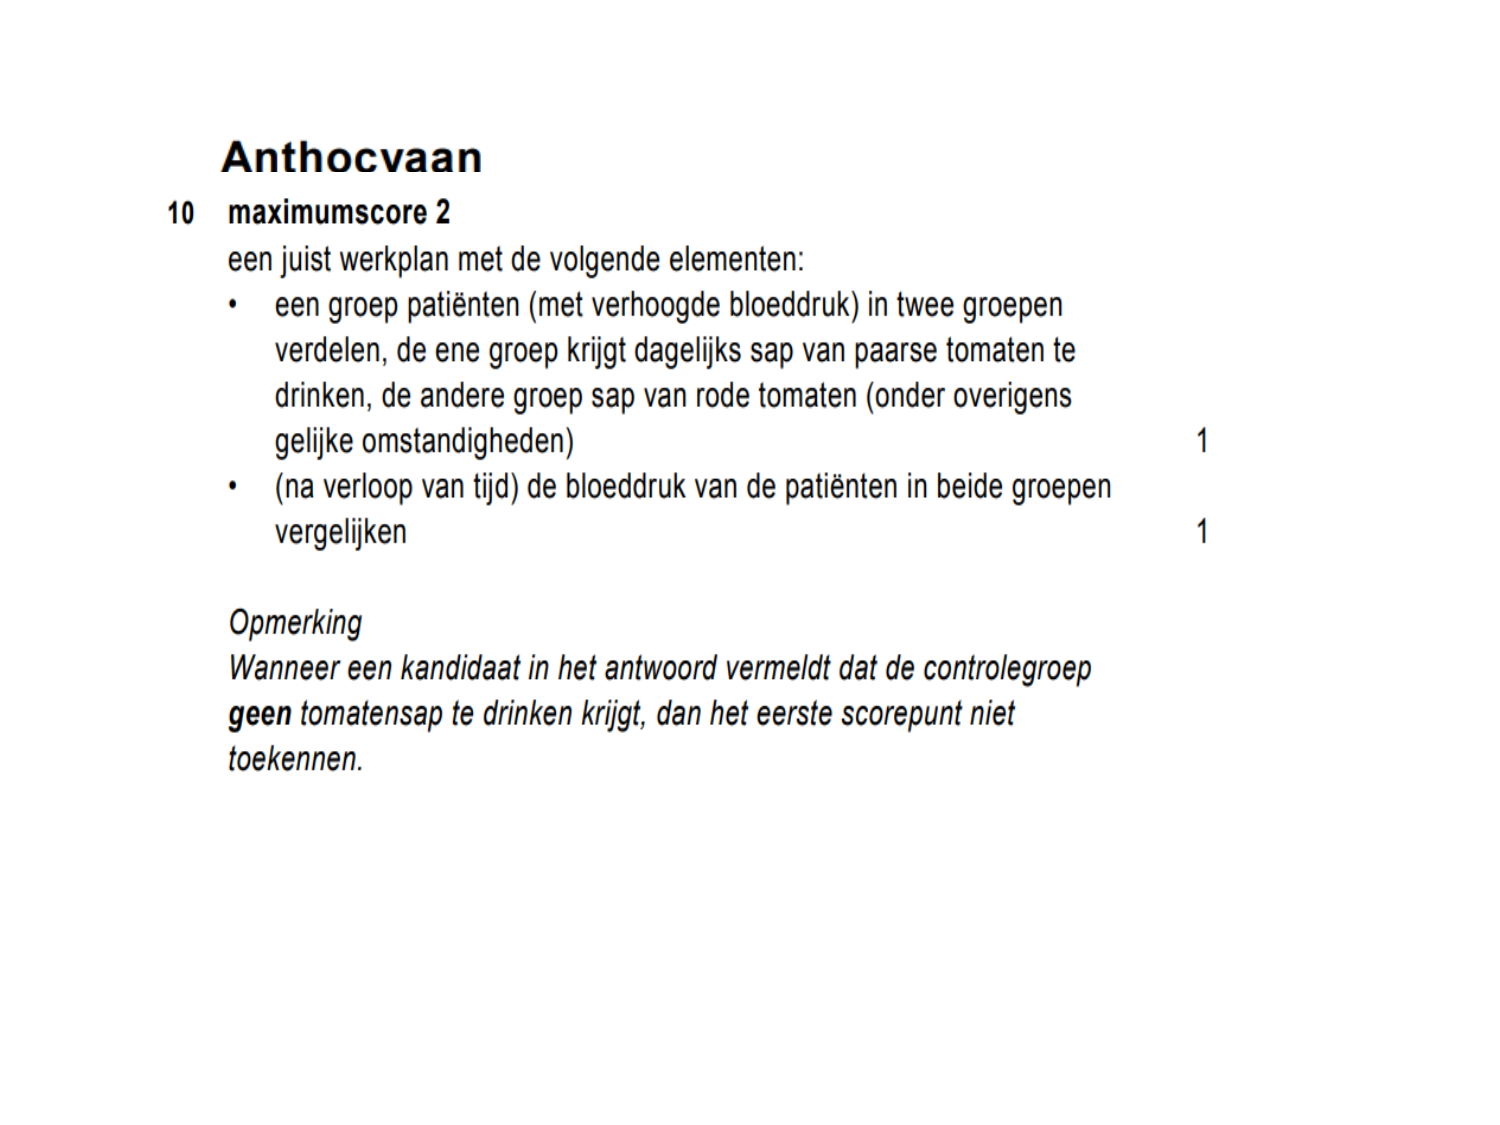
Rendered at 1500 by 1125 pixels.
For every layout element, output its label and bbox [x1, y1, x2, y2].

picture [147, 113, 1282, 808]
